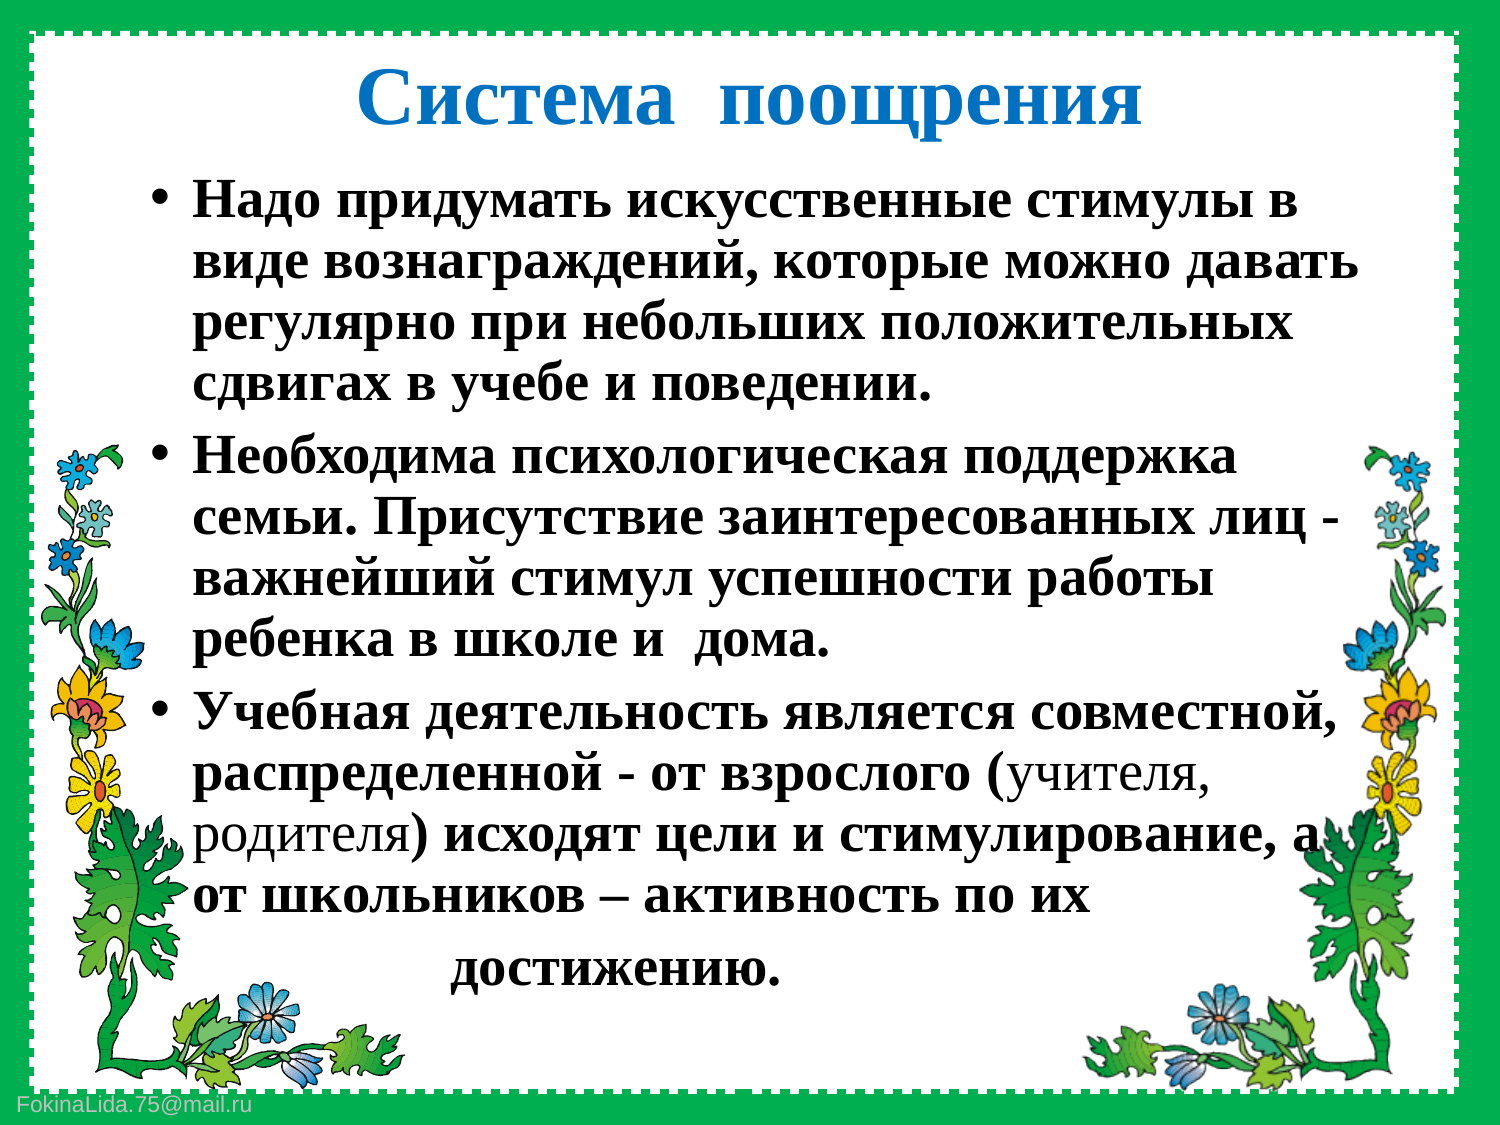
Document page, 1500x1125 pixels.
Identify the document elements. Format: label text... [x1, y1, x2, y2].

list Надо придумать искусственные стимулы в виде вознаграждений, которые можно давать регулярно при небольших положительных сдвигах в учебе и поведении. Необходима психологическая поддержка семьи. Присутствие заинтересованных лиц - важнейший стимул успешности работы ребенка в школе и дома. Учебная деятельность являeтcя совместной, распределенной - от взрослого (учителя, родителя) исходят цели и стимулирование, а от школьников – активность по их достижению. [135, 160, 1376, 1071]
picture [1080, 444, 1448, 1093]
title Система поощрения [41, 45, 1459, 138]
